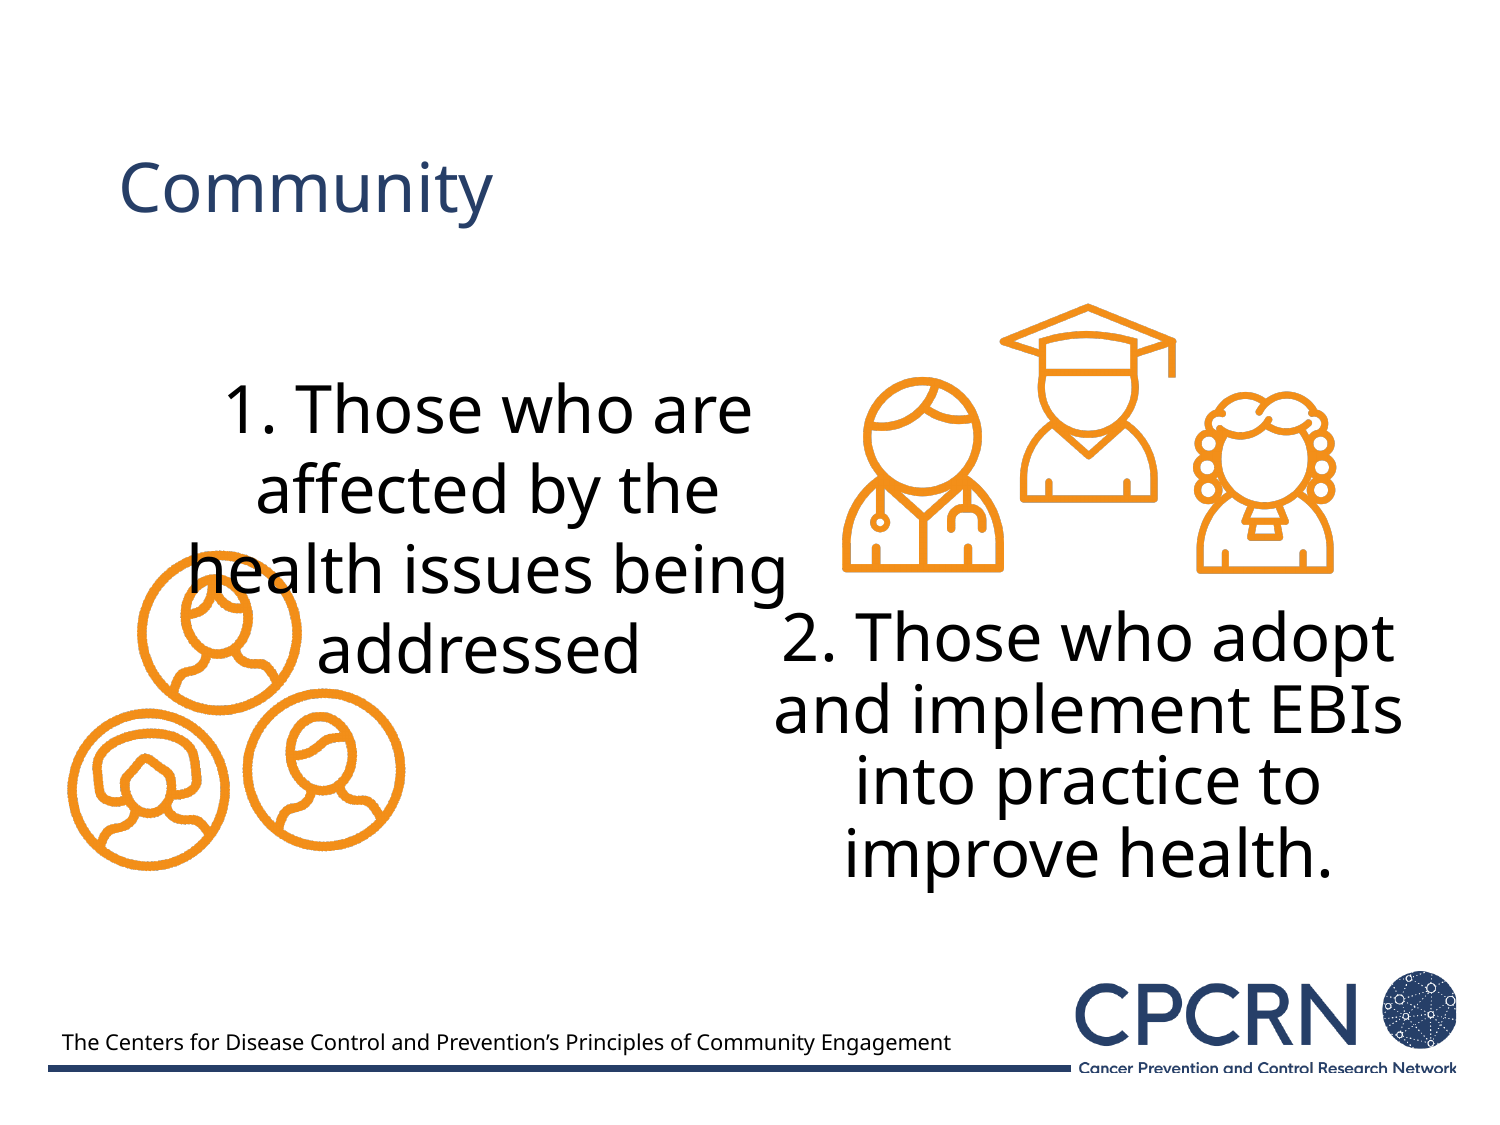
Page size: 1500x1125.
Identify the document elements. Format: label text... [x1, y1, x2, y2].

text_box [766, 243, 1411, 632]
list 2. Those who adopt and implement EBIs into practice to improve health. [750, 595, 1429, 909]
text_box 1. Those who are affected by the health issues being addressed [166, 359, 811, 695]
picture [0, 445, 516, 994]
title Community [103, 103, 1397, 278]
text_box The Centers for Disease Control and Prevention’s Principles of Community Engagement [47, 1021, 1066, 1063]
